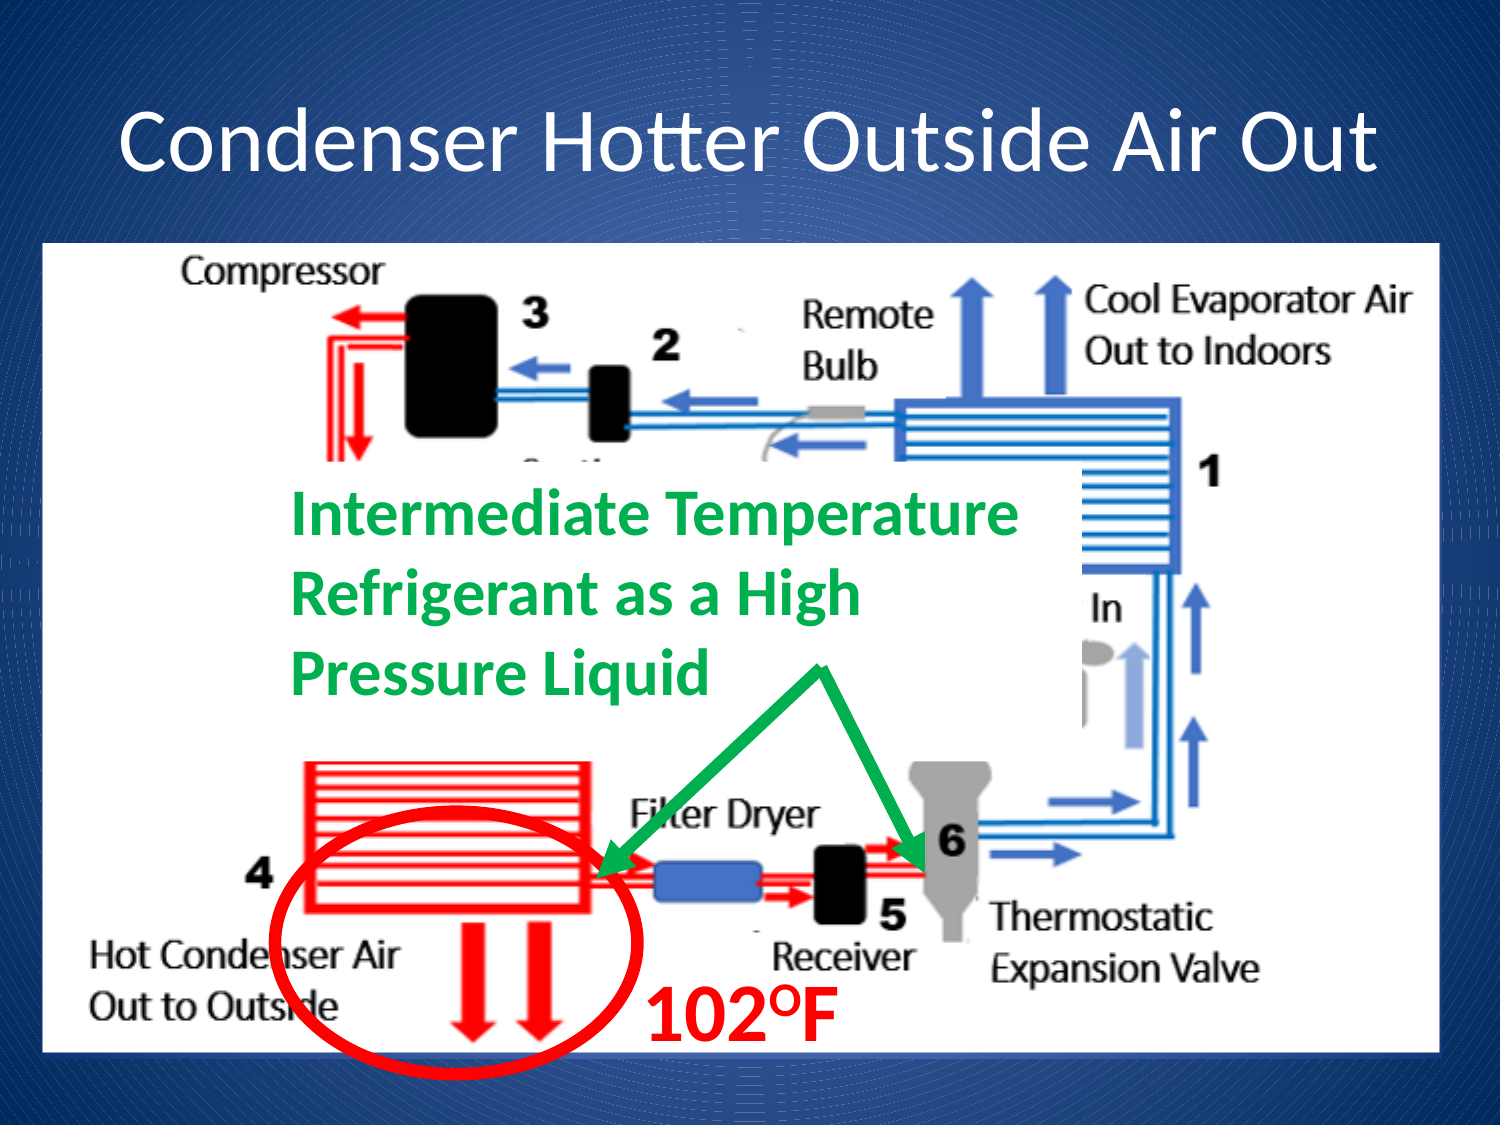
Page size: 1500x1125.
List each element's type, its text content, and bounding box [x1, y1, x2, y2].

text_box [822, 667, 926, 874]
title Condenser Hotter Outside Air Out [0, 40, 1500, 229]
text_box [388, 1067, 524, 1077]
picture [41, 243, 1442, 1059]
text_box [595, 667, 822, 879]
